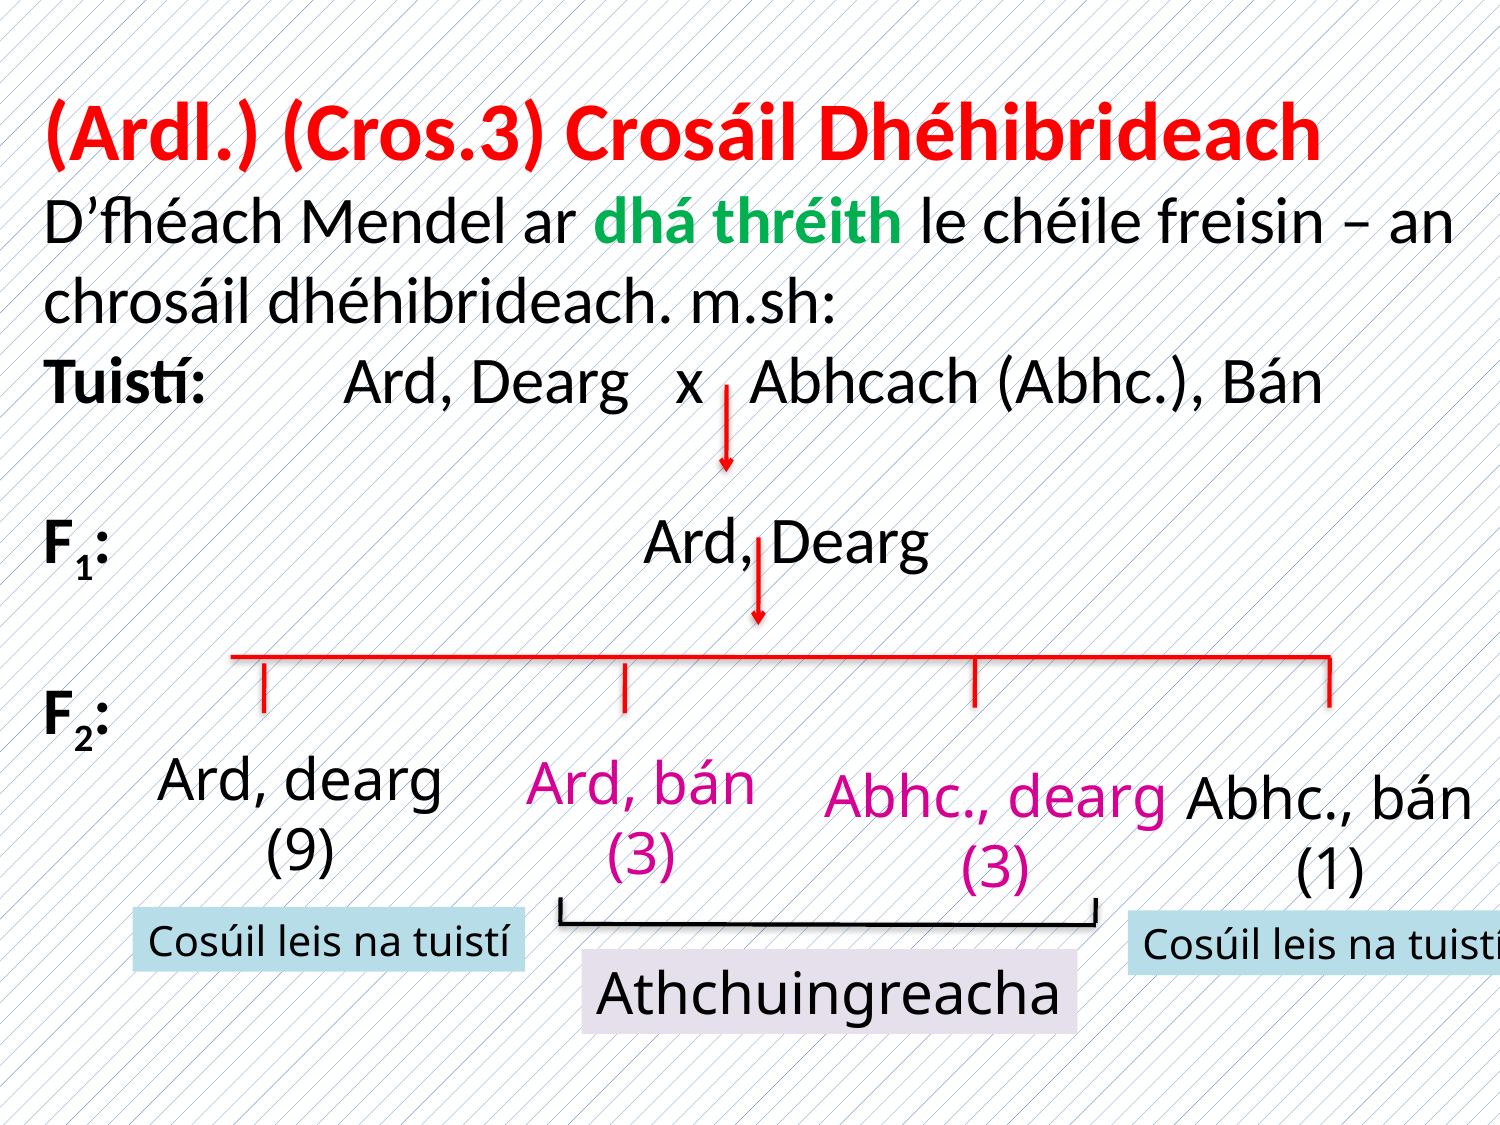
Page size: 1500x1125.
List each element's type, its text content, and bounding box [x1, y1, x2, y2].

text_box Abhc., dearg (3) [809, 751, 1183, 907]
text_box (Ardl.) (Cros.3) Crosáil Dhéhibrideach D’fhéach Mendel ar dhá thréith le chéile freisin – an chrosáil dhéhibrideach. m.sh: Tuistí: Ard, Dearg x Abhcach (Abhc.), Bán F1: Ard, Dearg F2: [28, 69, 1489, 847]
text_box Cosúil leis na tuistí [1127, 910, 1500, 976]
text_box Athchuingreacha [581, 949, 1078, 1034]
text_box Ard, dearg (9) [142, 734, 460, 890]
text_box Ard, bán (3) [511, 738, 773, 894]
text_box Abhc., bán (1) [1172, 753, 1490, 909]
text_box Cosúil leis na tuistí [132, 906, 526, 972]
